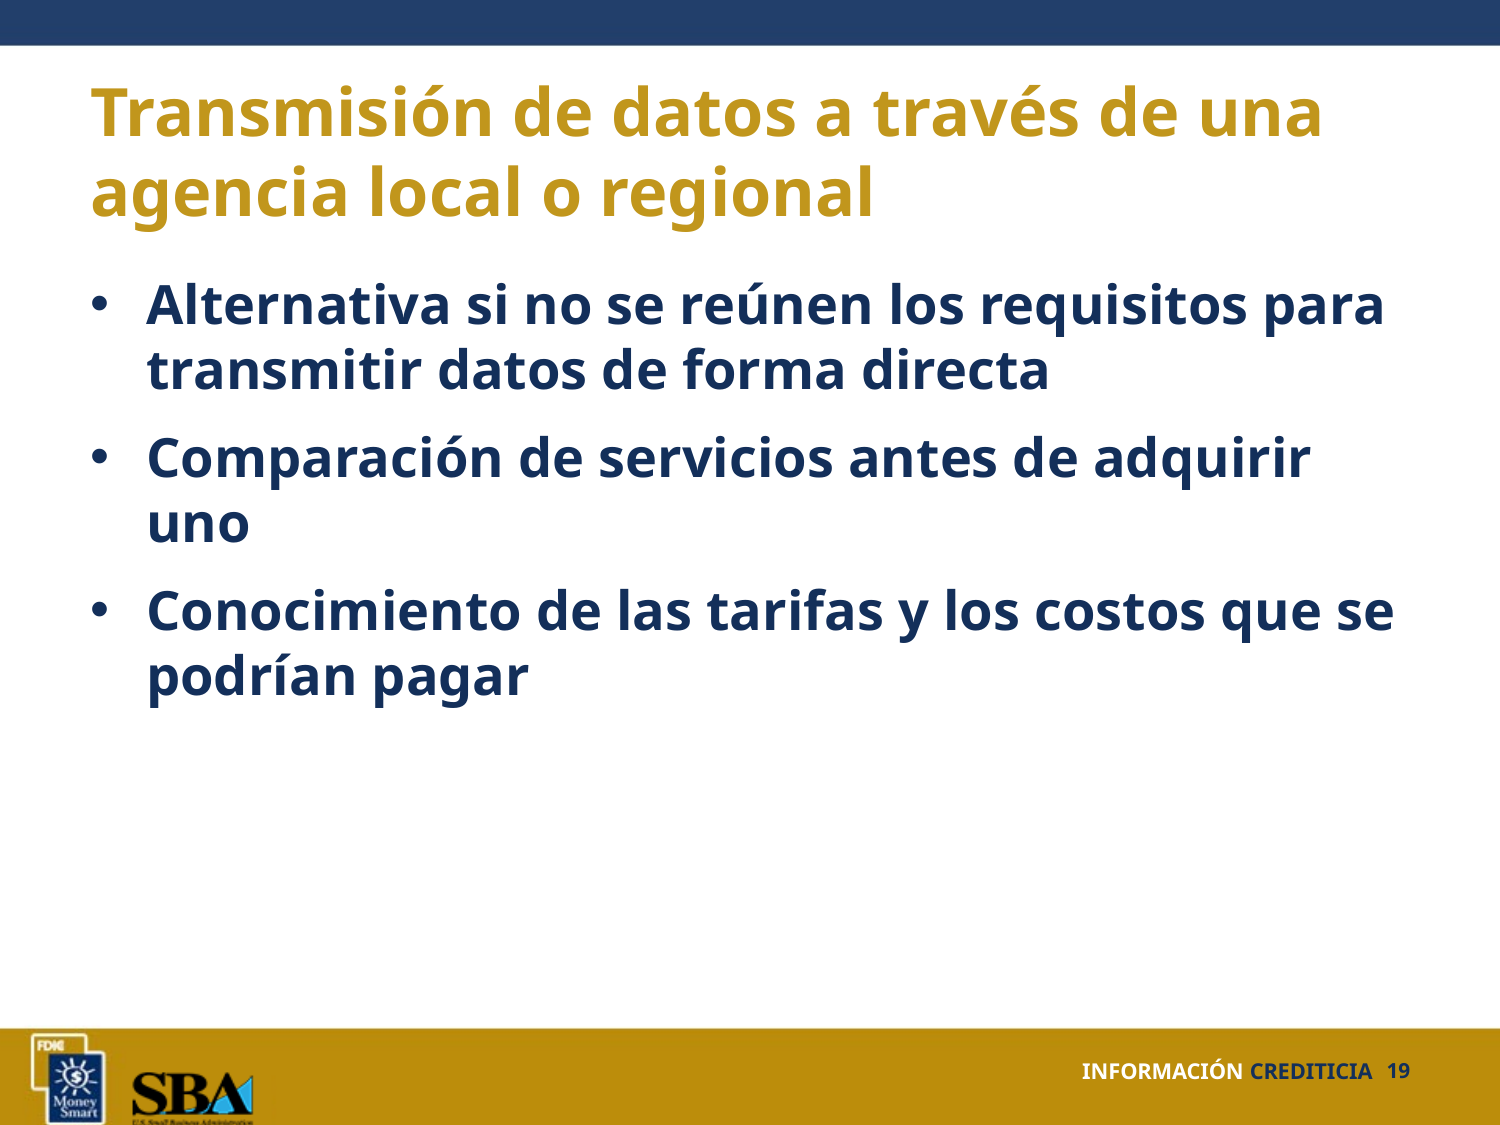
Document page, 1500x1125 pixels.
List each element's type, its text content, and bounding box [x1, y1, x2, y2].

list Alternativa si no se reúnen los requisitos para transmitir datos de forma directa Comparación de servicios antes de adquirir uno Conocimiento de las tarifas y los costos que se podrían pagar [74, 262, 1426, 863]
title Transmisión de datos a través de una agencia local o regional [74, 62, 1426, 163]
picture [0, 0, 1500, 1125]
